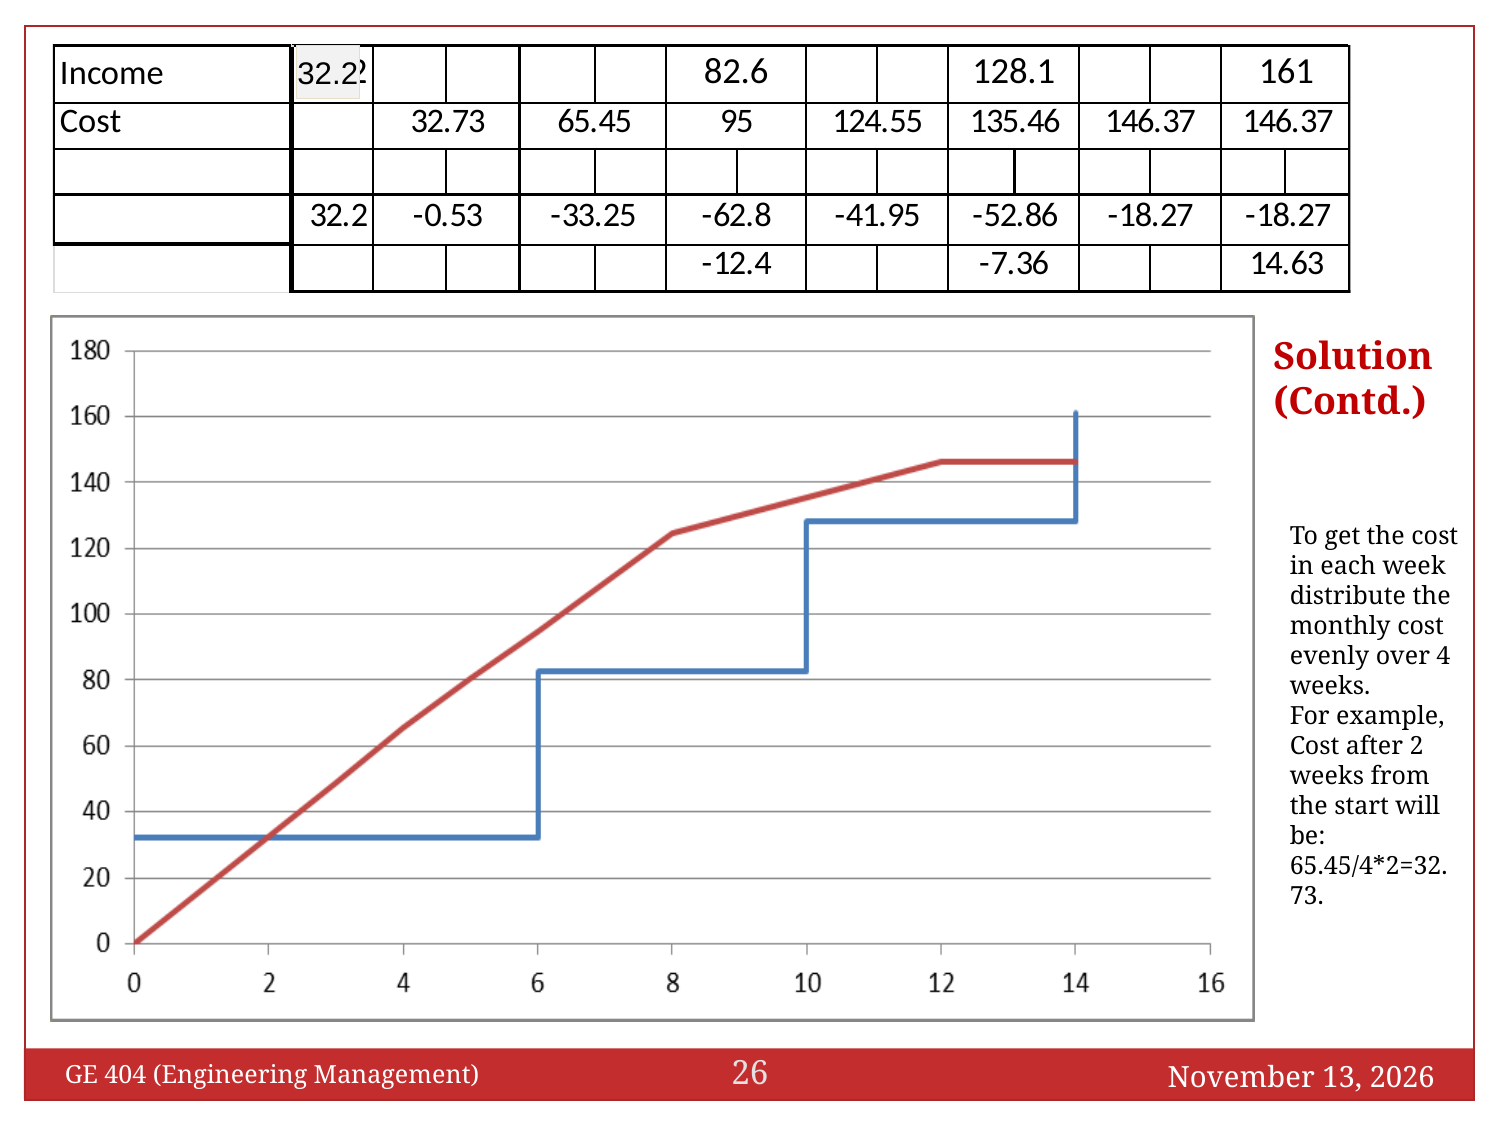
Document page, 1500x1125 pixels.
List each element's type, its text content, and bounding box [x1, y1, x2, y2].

slide_number 26 [699, 1037, 800, 1110]
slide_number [950, 1050, 1450, 1111]
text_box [52, 44, 1354, 295]
text_box To get the cost in each week distribute the monthly cost evenly over 4 weeks. For example, Cost after 2 weeks from the start will be: 65.45/4*2=32.73. [1275, 512, 1475, 1037]
picture [49, 315, 1256, 1022]
text_box Solution (Contd.) [1260, 324, 1461, 430]
footer GE 404 (Engineering Management) [50, 1051, 638, 1112]
